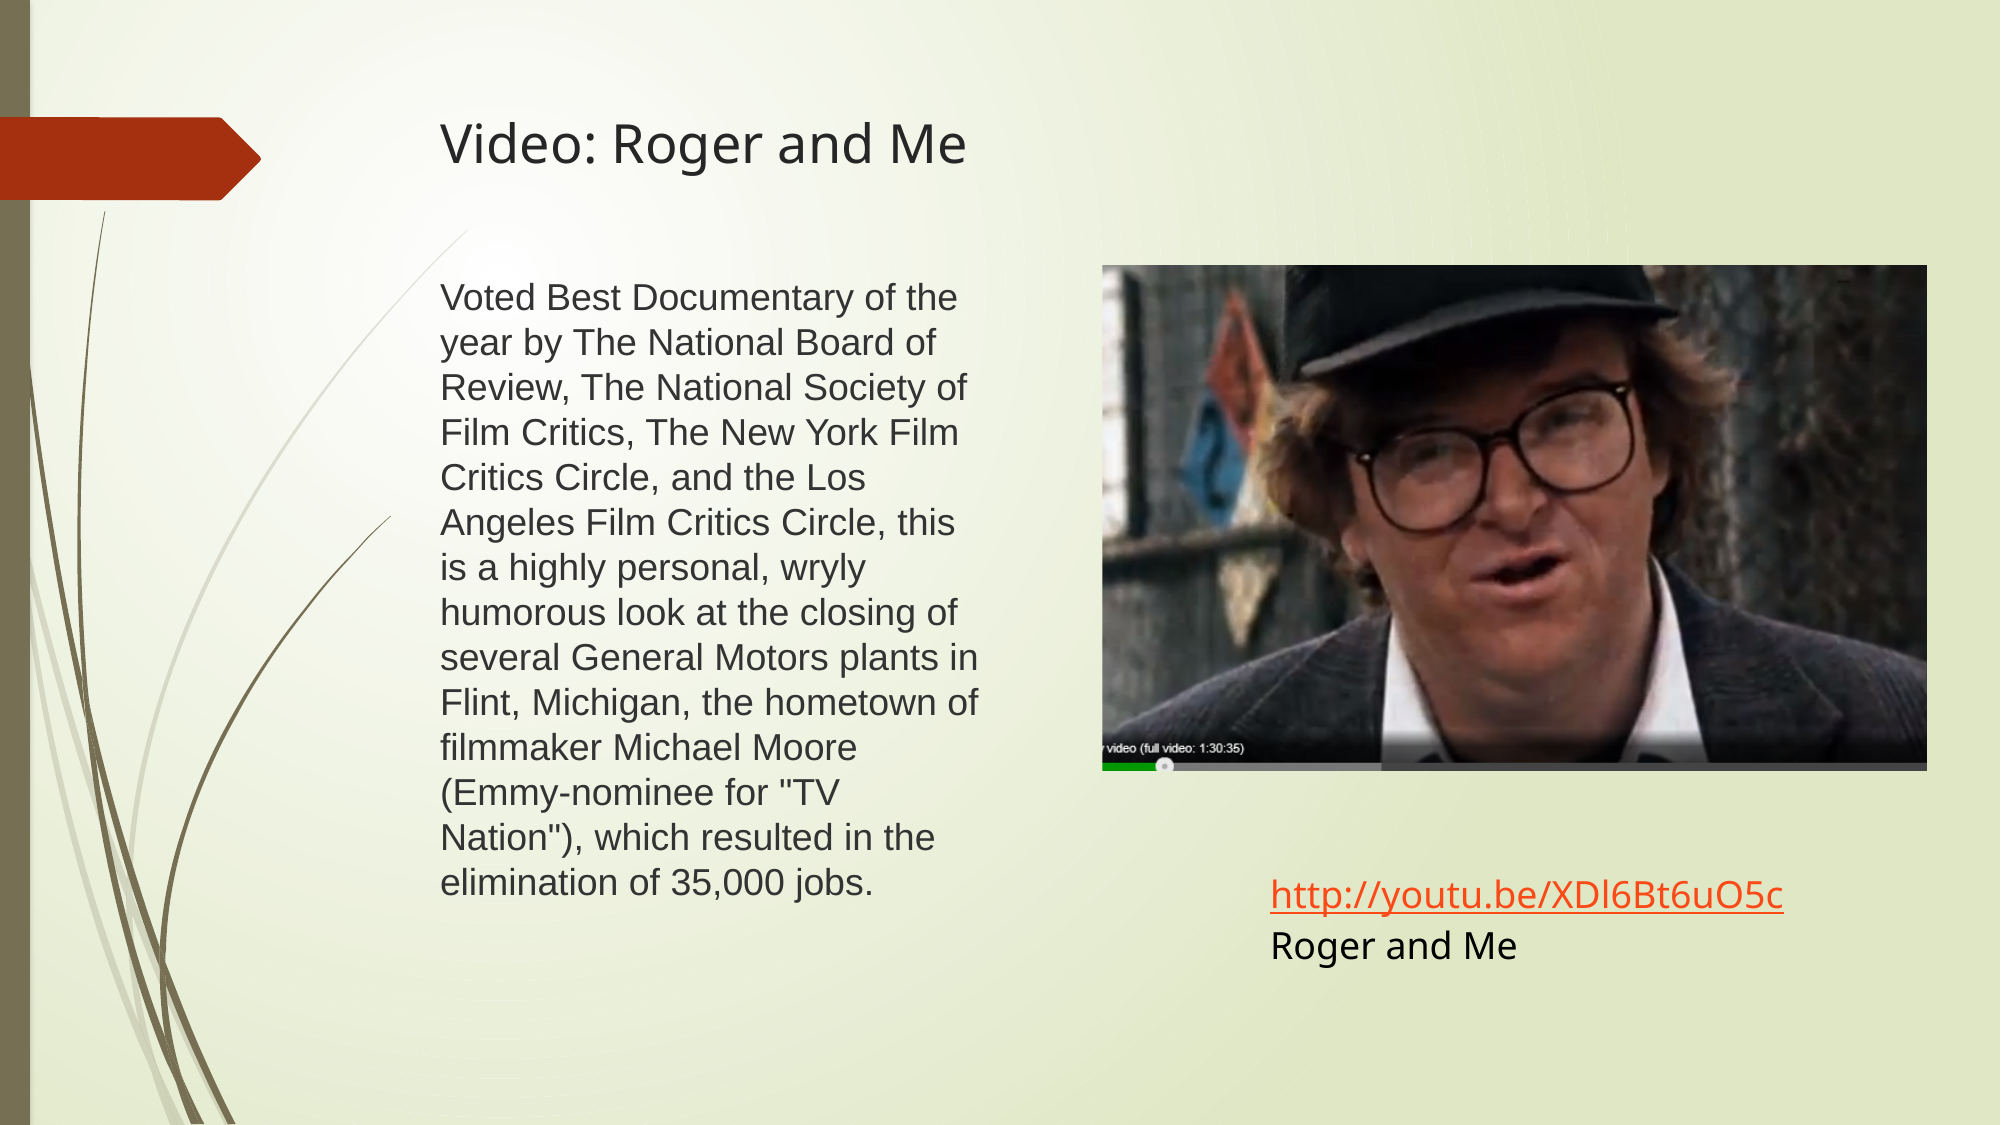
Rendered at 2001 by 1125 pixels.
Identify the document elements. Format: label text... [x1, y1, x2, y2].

title Video: Roger and Me [425, 102, 1888, 313]
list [1101, 265, 1928, 771]
text_box Voted Best Documentary of the year by The National Board of Review, The National Society of Film Critics, The New York Film Critics Circle, and the Los Angeles Film Critics Circle, this is a highly personal, wryly humorous look at the closing of several General Motors plants in Flint, Michigan, the hometown of filmmaker Michael Moore (Emmy-nominee for "TV Nation"), which resulted in the elimination of 35,000 jobs. [425, 265, 1004, 911]
text_box http://youtu.be/XDl6Bt6uO5c Roger and Me [1255, 863, 1799, 1020]
